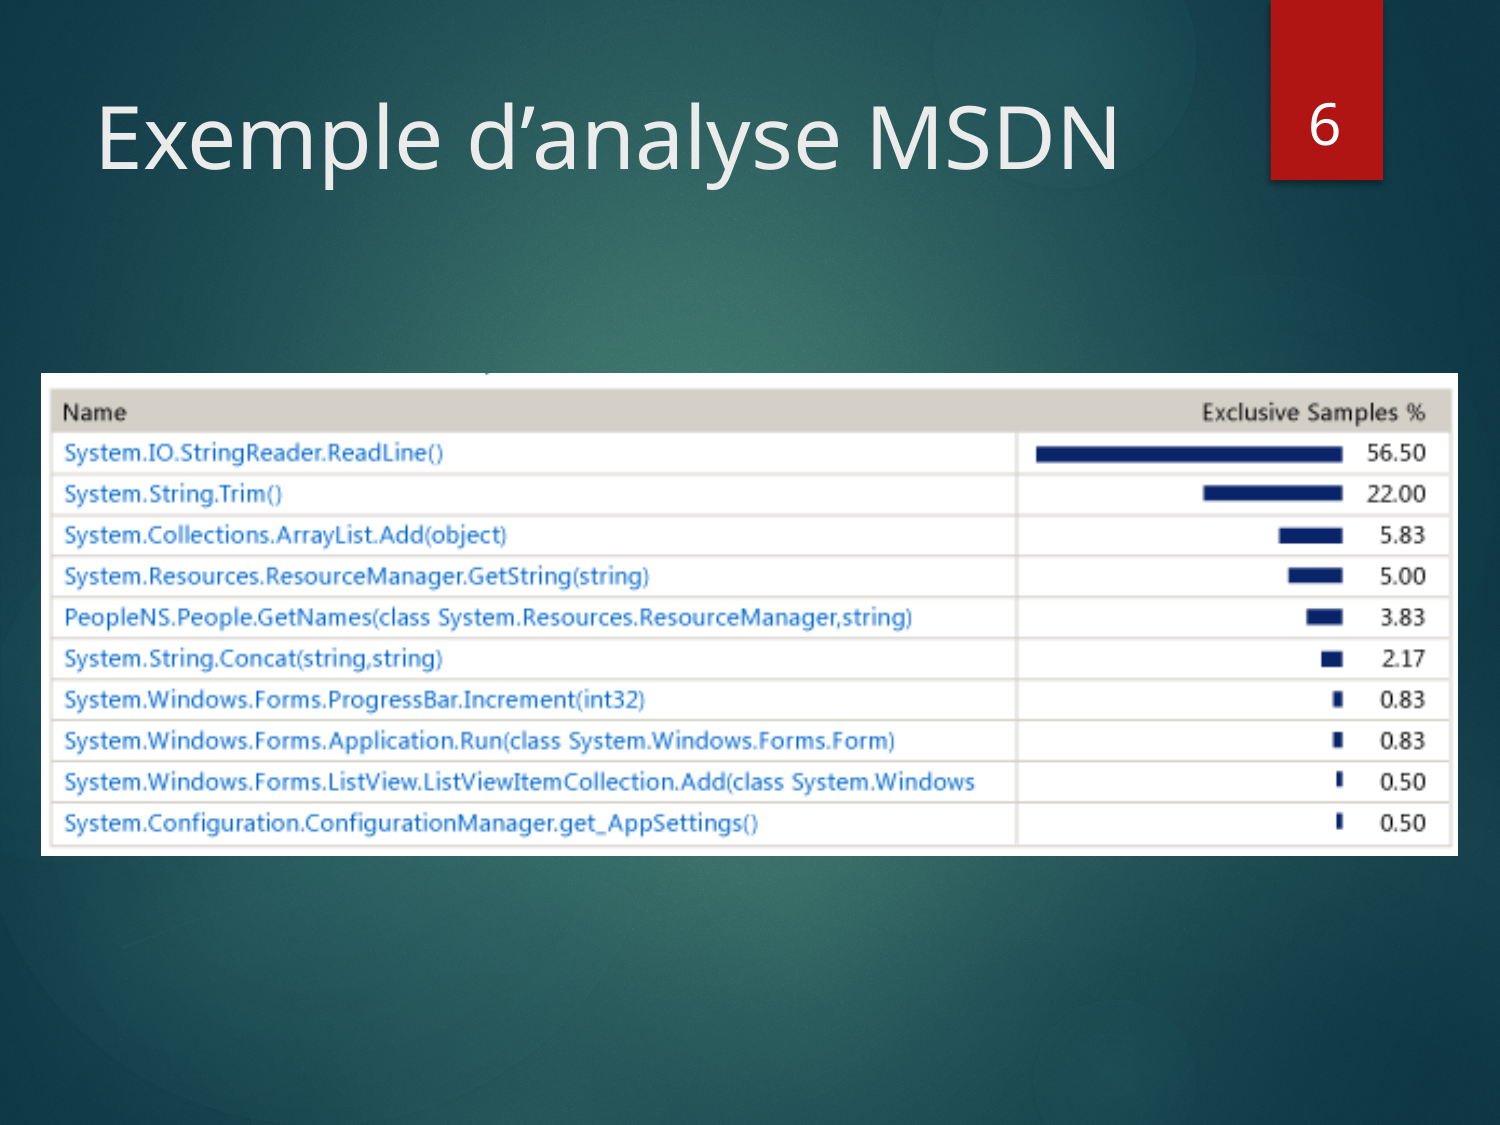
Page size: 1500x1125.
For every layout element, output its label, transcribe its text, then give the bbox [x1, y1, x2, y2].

title Exemple d’analyse MSDN [79, 74, 1237, 304]
slide_number 6 [1273, 48, 1378, 175]
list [41, 373, 1459, 856]
